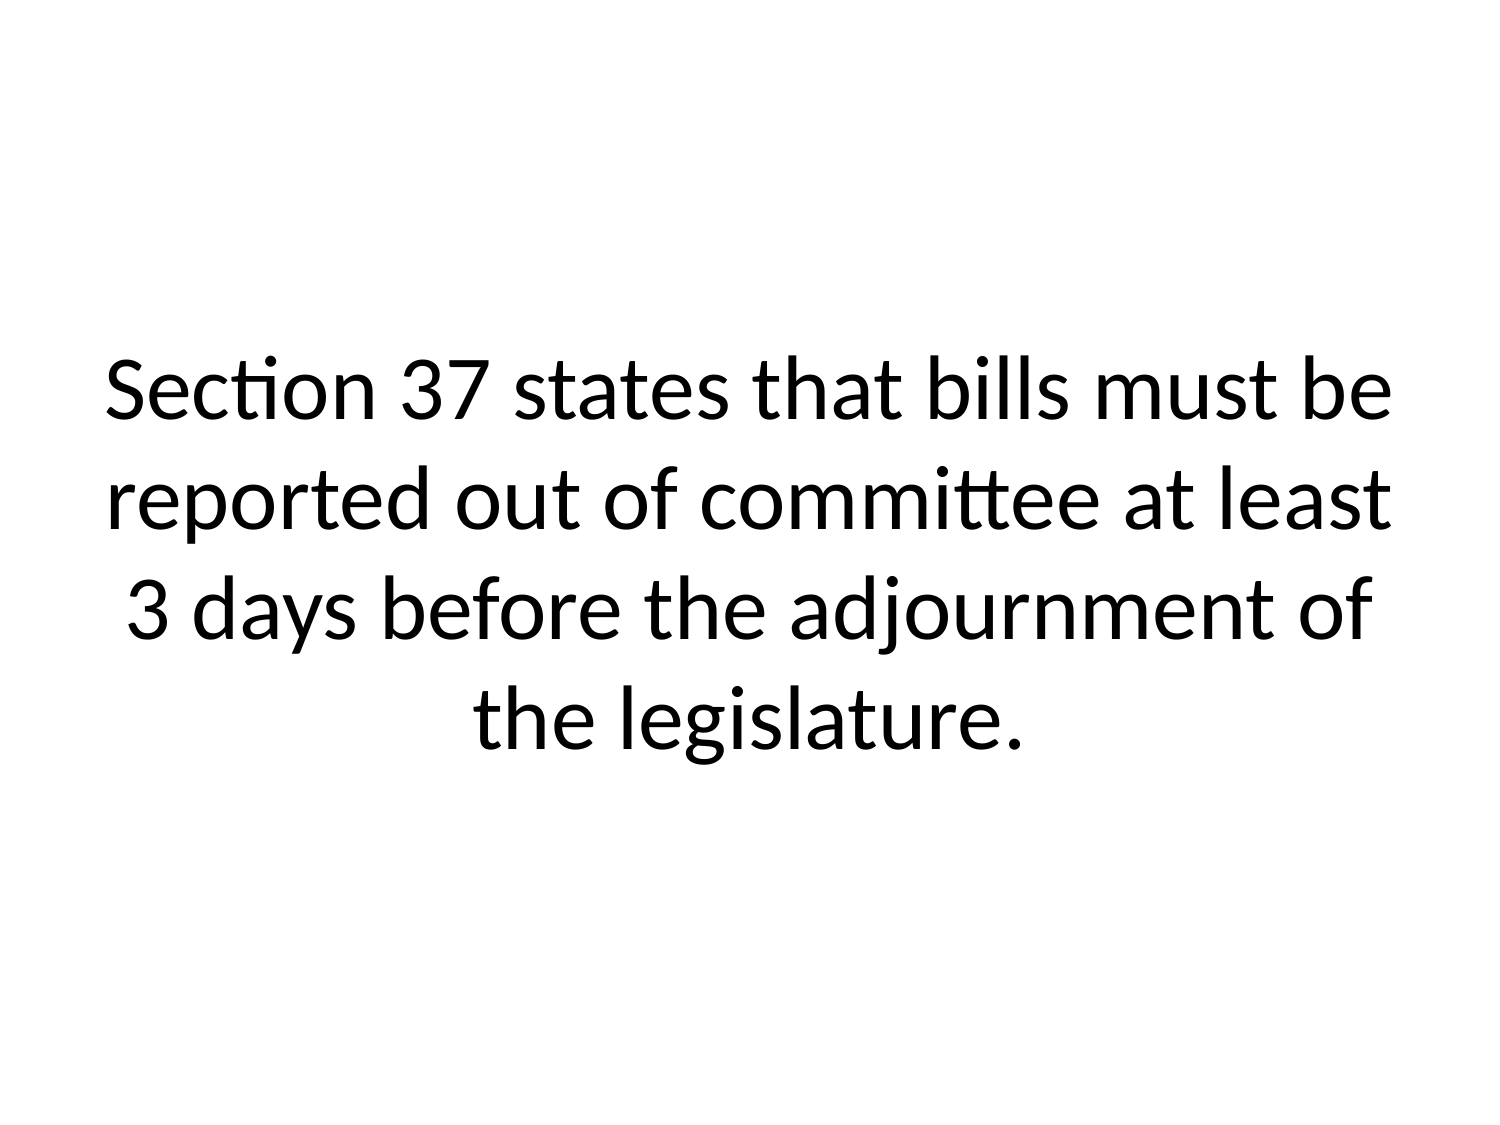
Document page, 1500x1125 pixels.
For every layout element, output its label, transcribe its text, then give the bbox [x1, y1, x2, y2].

title Section 37 states that bills must be reported out of committee at least 3 days before the adjournment of the legislature. [75, 45, 1425, 1050]
